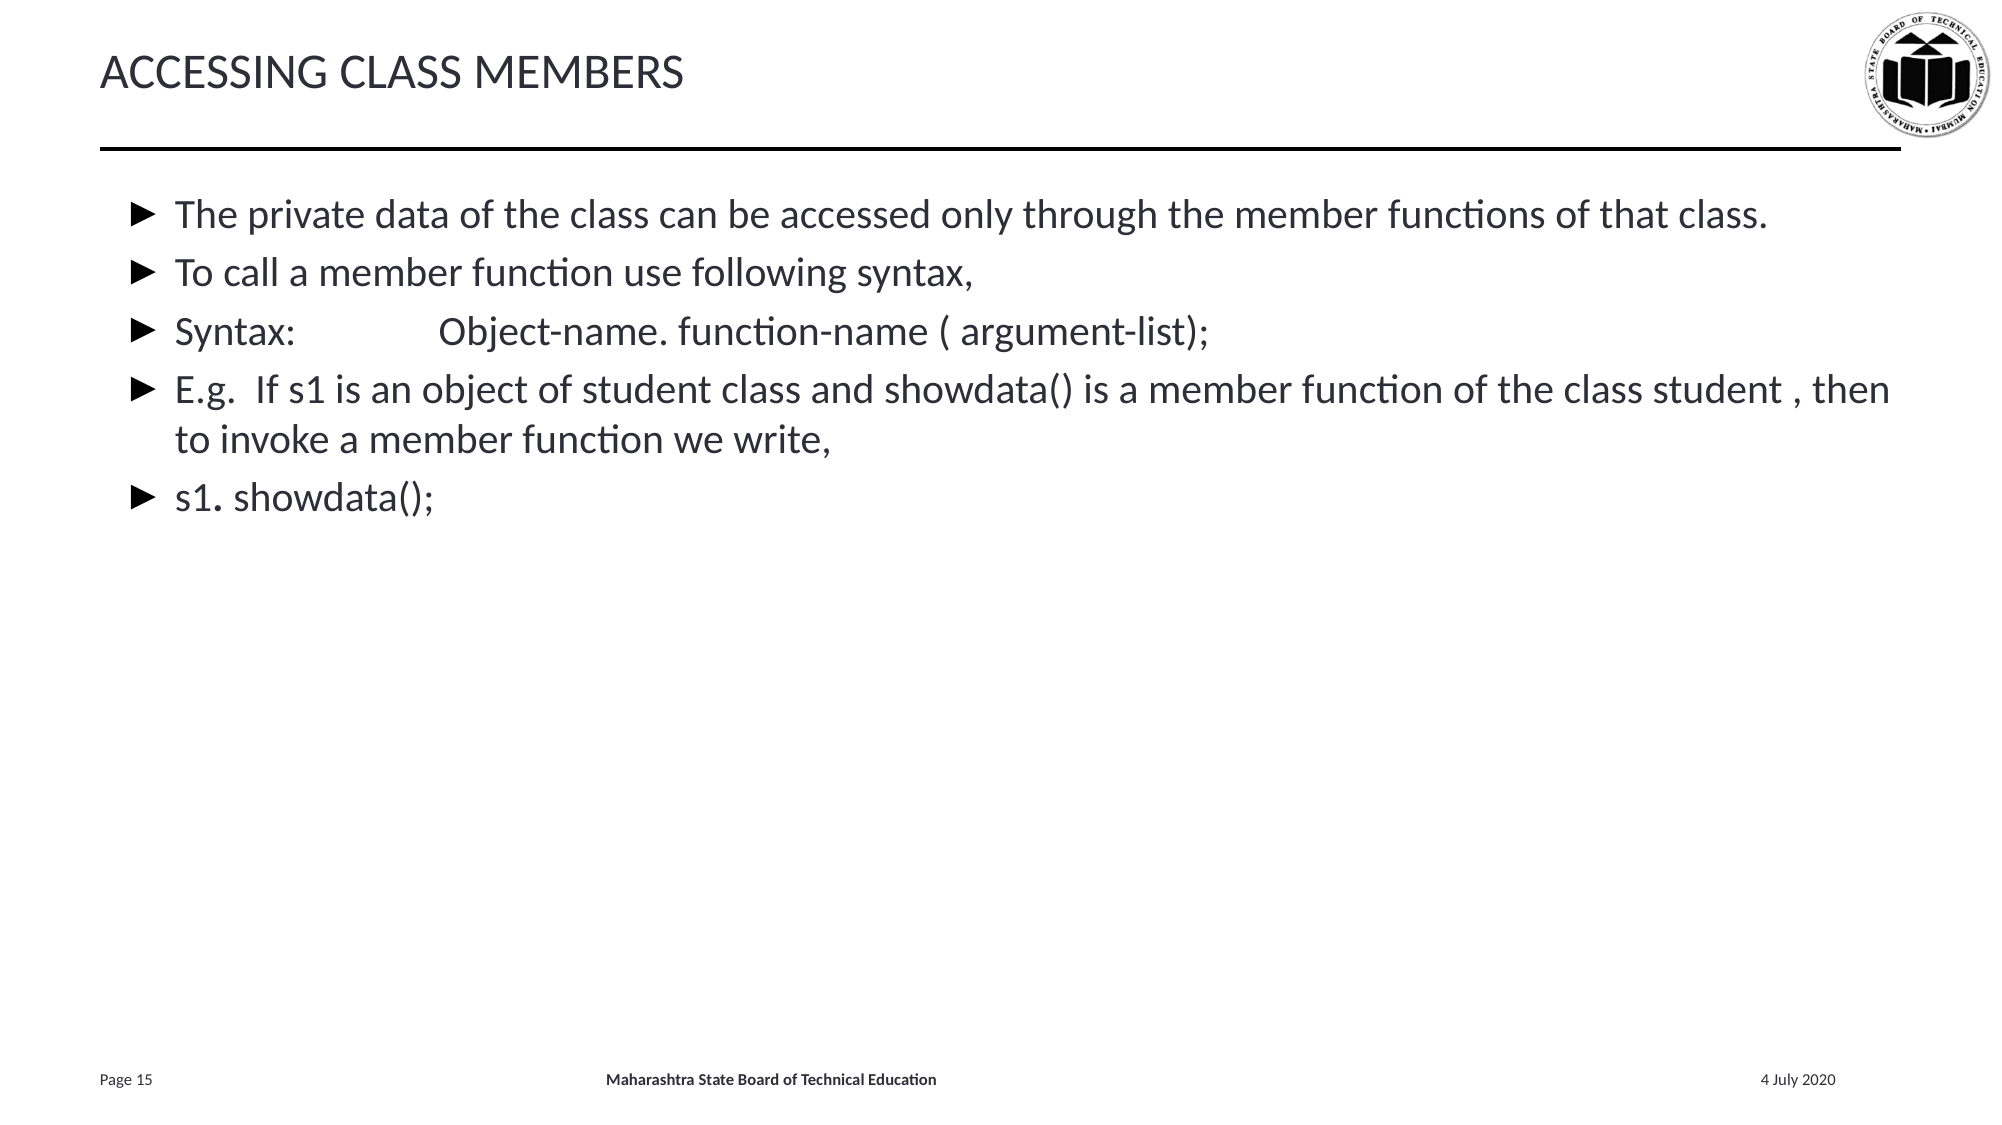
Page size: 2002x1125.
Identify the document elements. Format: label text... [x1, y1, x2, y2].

list The private data of the class can be accessed only through the member functions of that class. To call a member function use following syntax, Syntax: Object-name. function-name ( argument-list); E.g. If s1 is an object of student class and showdata() is a member function of the class student , then to invoke a member function we write, s1. showdata(); [100, 186, 1901, 999]
title ACCESSING CLASS MEMBERS [100, 48, 1901, 146]
picture [1852, 0, 2001, 149]
